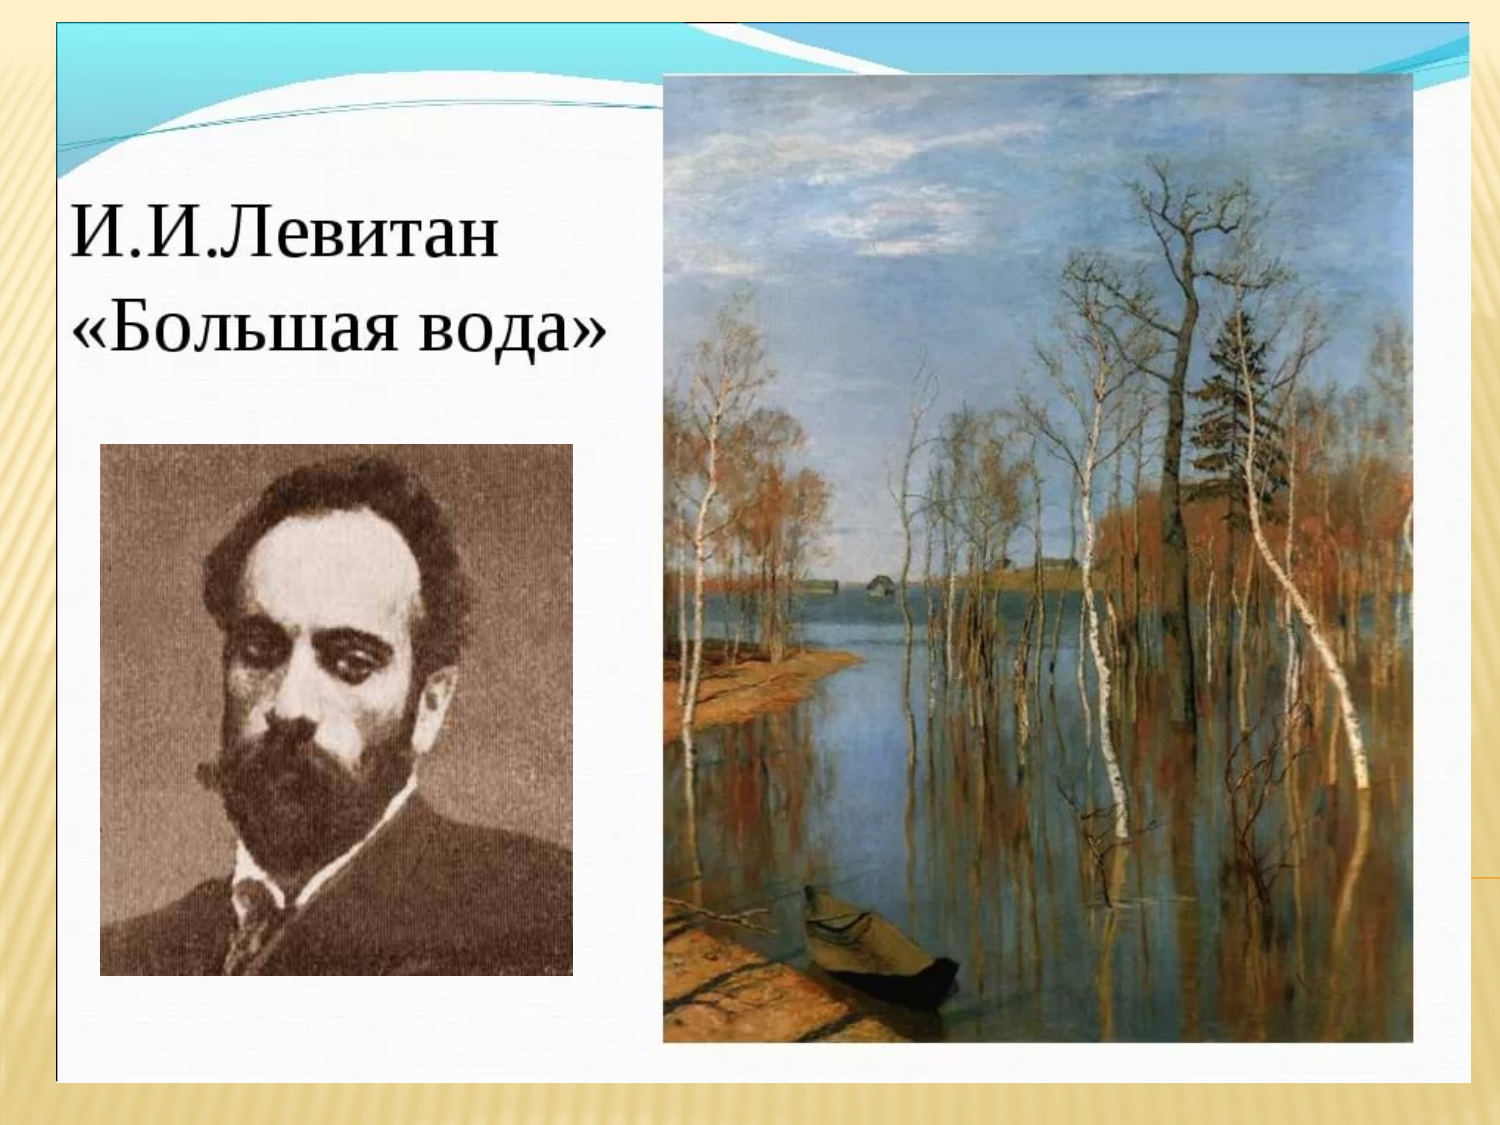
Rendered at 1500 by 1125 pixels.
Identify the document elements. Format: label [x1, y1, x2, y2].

picture [56, 21, 1471, 1083]
